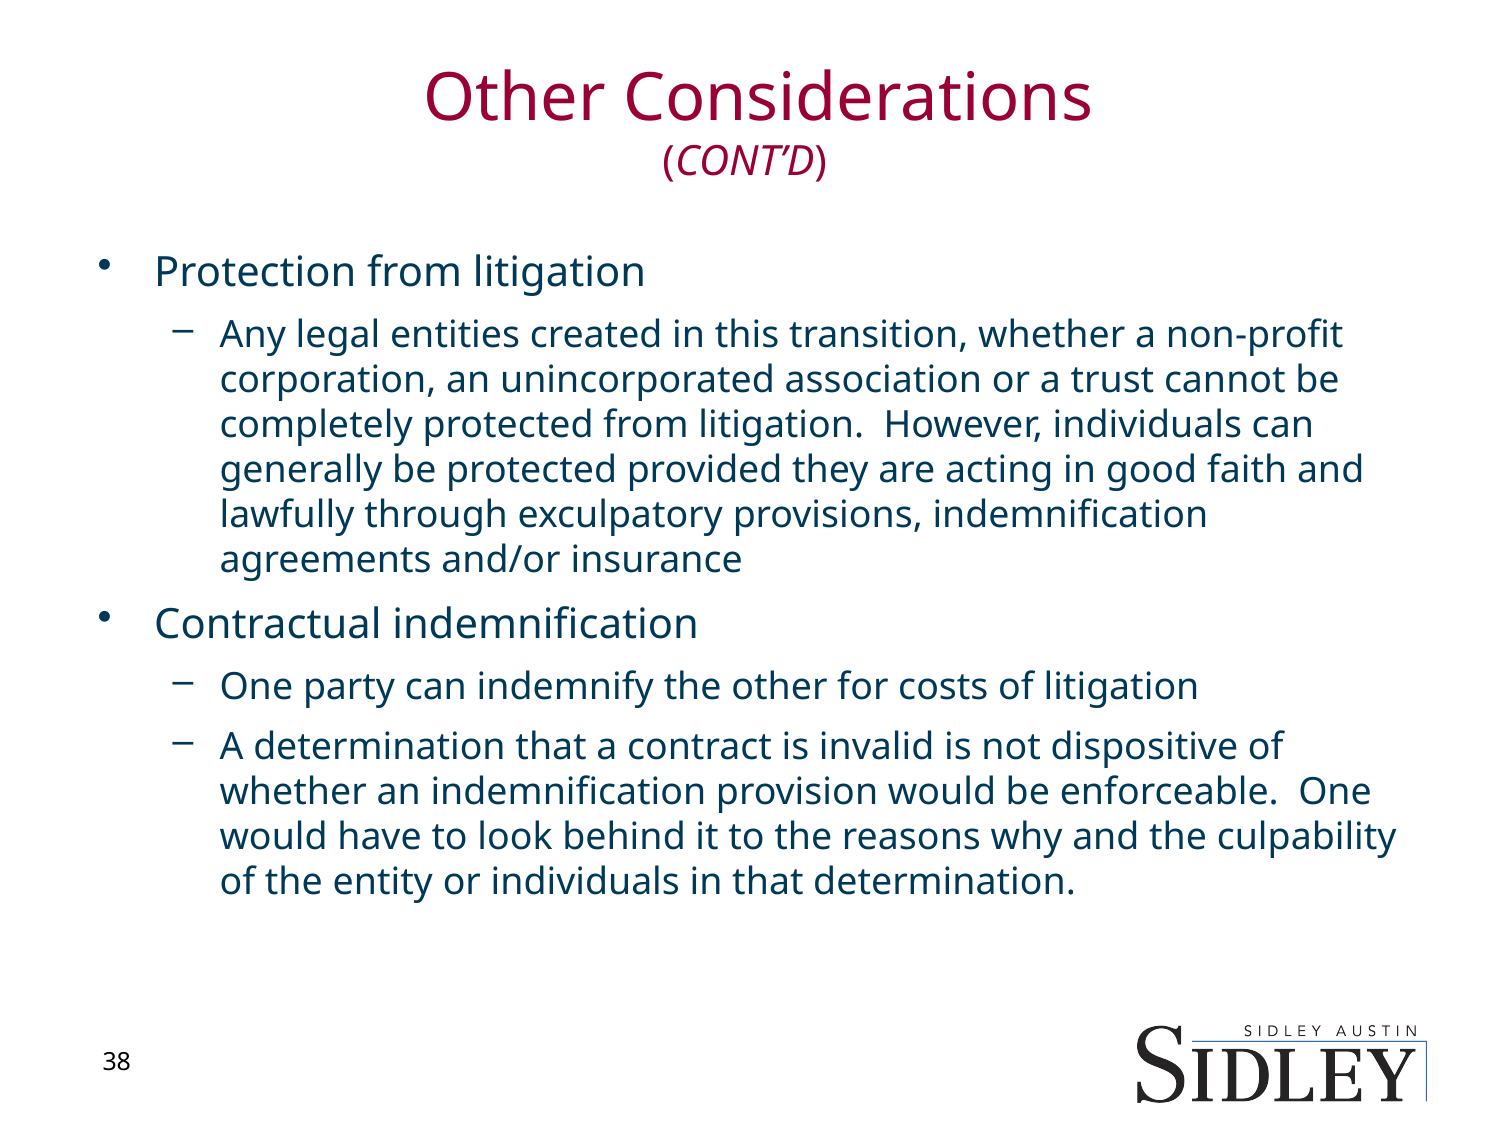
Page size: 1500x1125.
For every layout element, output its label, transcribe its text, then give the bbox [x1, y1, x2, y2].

slide_number 38 [87, 1037, 401, 1098]
title Other Considerations (CONT’D) [82, 24, 1418, 213]
picture [1137, 1025, 1427, 1103]
list Protection from litigation Any legal entities created in this transition, whether a non-profit corporation, an unincorporated association or a trust cannot be completely protected from litigation. However, individuals can generally be protected provided they are acting in good faith and lawfully through exculpatory provisions, indemnification agreements and/or insurance Contractual indemnification One party can indemnify the other for costs of litigation A determination that a contract is invalid is not dispositive of whether an indemnification provision would be enforceable. One would have to look behind it to the reasons why and the culpability of the entity or individuals in that determination. [82, 237, 1426, 988]
